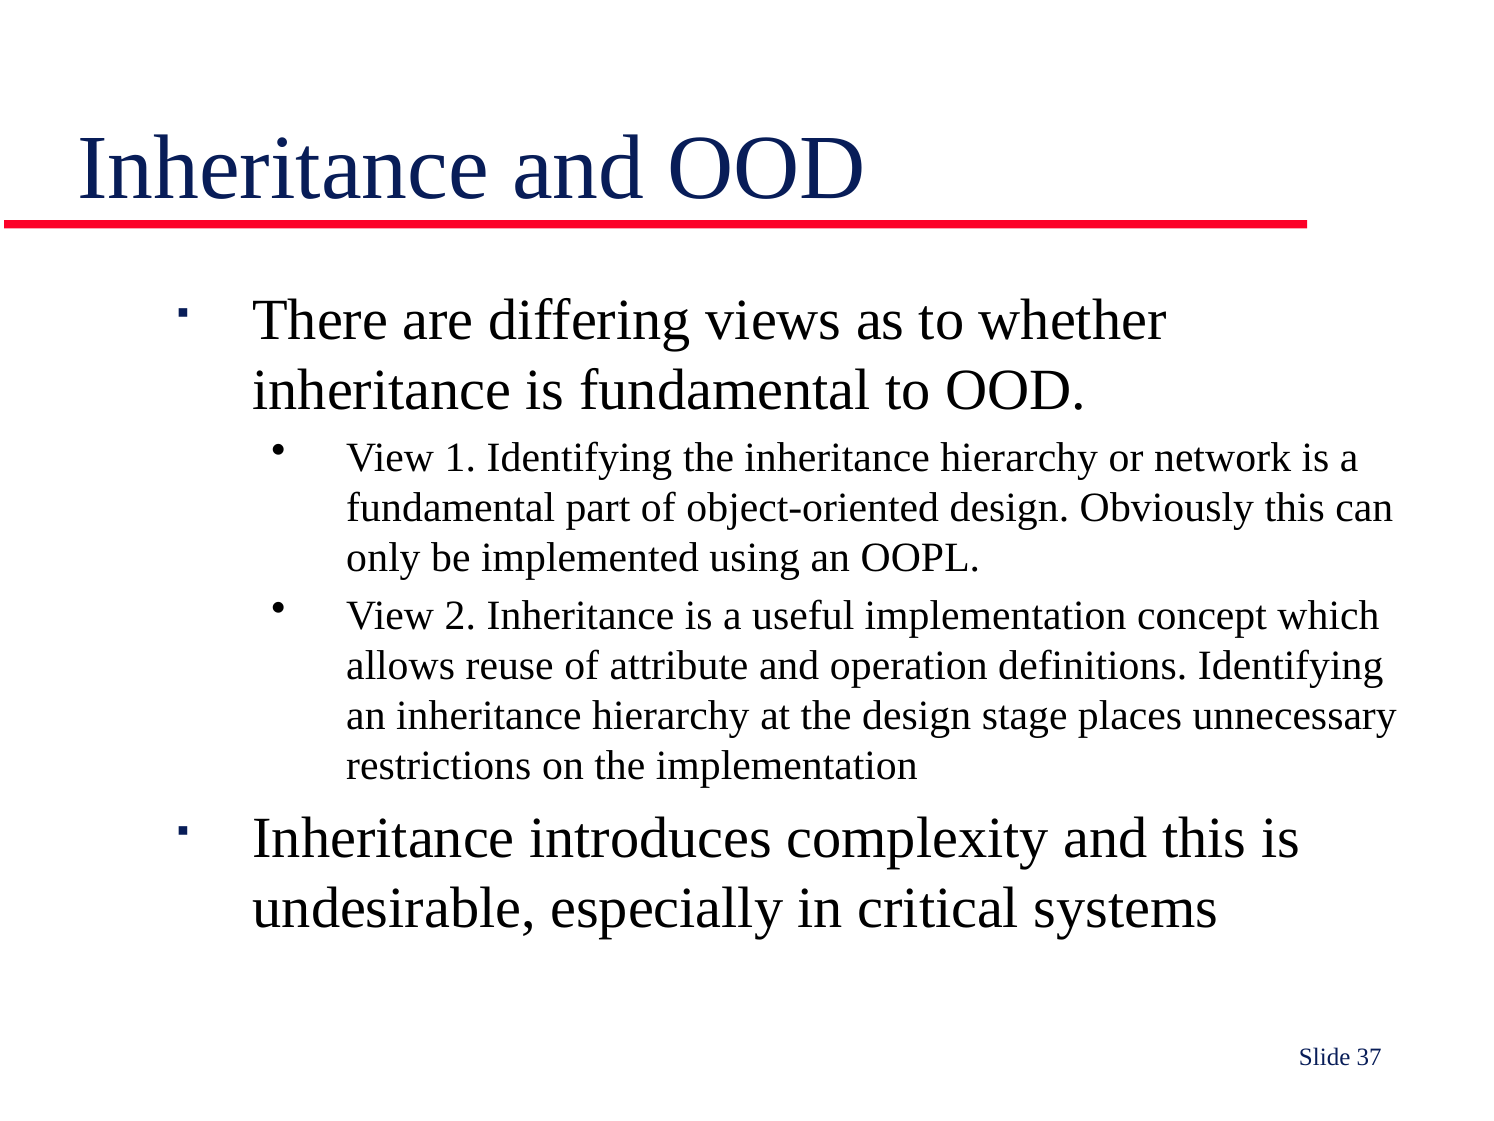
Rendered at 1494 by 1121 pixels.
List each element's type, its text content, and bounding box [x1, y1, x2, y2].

title Inheritance and OOD [62, 42, 1338, 225]
list There are differing views as to whether inheritance is fundamental to OOD. View 1. Identifying the inheritance hierarchy or network is a fundamental part of object-oriented design. Obviously this can only be implemented using an OOPL. View 2. Inheritance is a useful implementation concept which allows reuse of attribute and operation definitions. Identifying an inheritance hierarchy at the design stage places unnecessary restrictions on the implementation Inheritance introduces complexity and this is undesirable, especially in critical systems [161, 273, 1437, 974]
